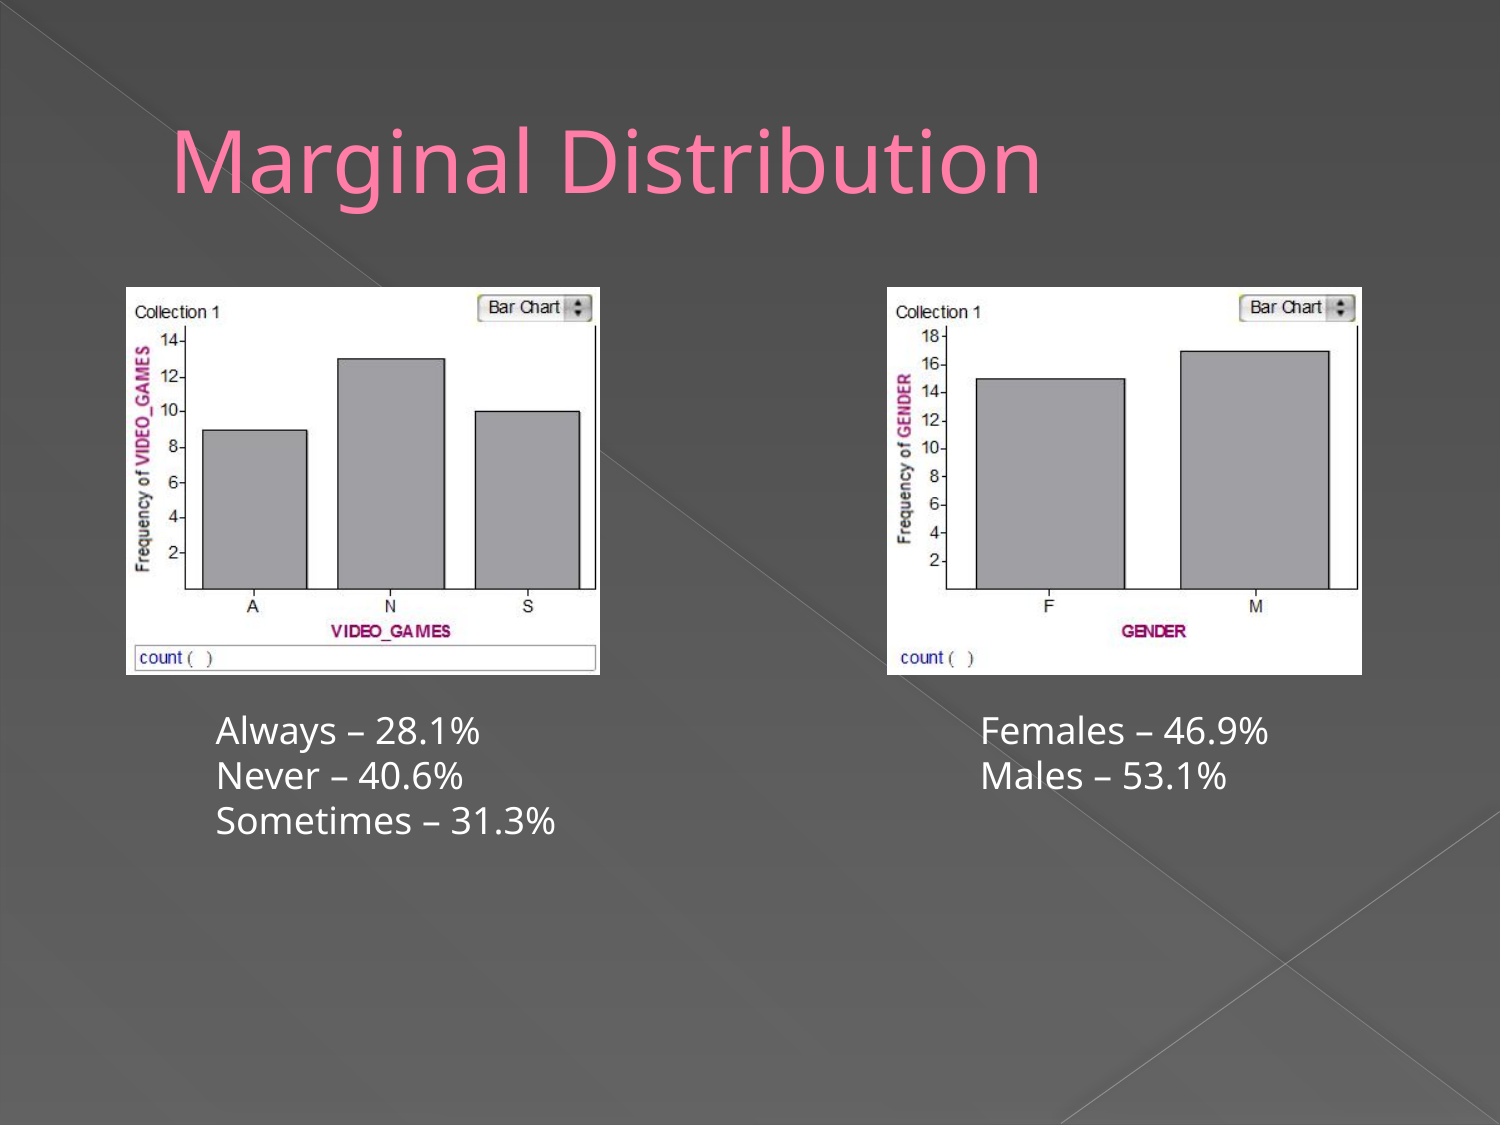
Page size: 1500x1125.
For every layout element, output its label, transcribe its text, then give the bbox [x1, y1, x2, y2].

text_box Always – 28.1% Never – 40.6% Sometimes – 31.3% [200, 699, 572, 850]
title Marginal Distribution [75, 43, 1425, 274]
picture [126, 287, 601, 676]
text_box Females – 46.9% Males – 53.1% [965, 699, 1285, 805]
picture [887, 287, 1362, 676]
